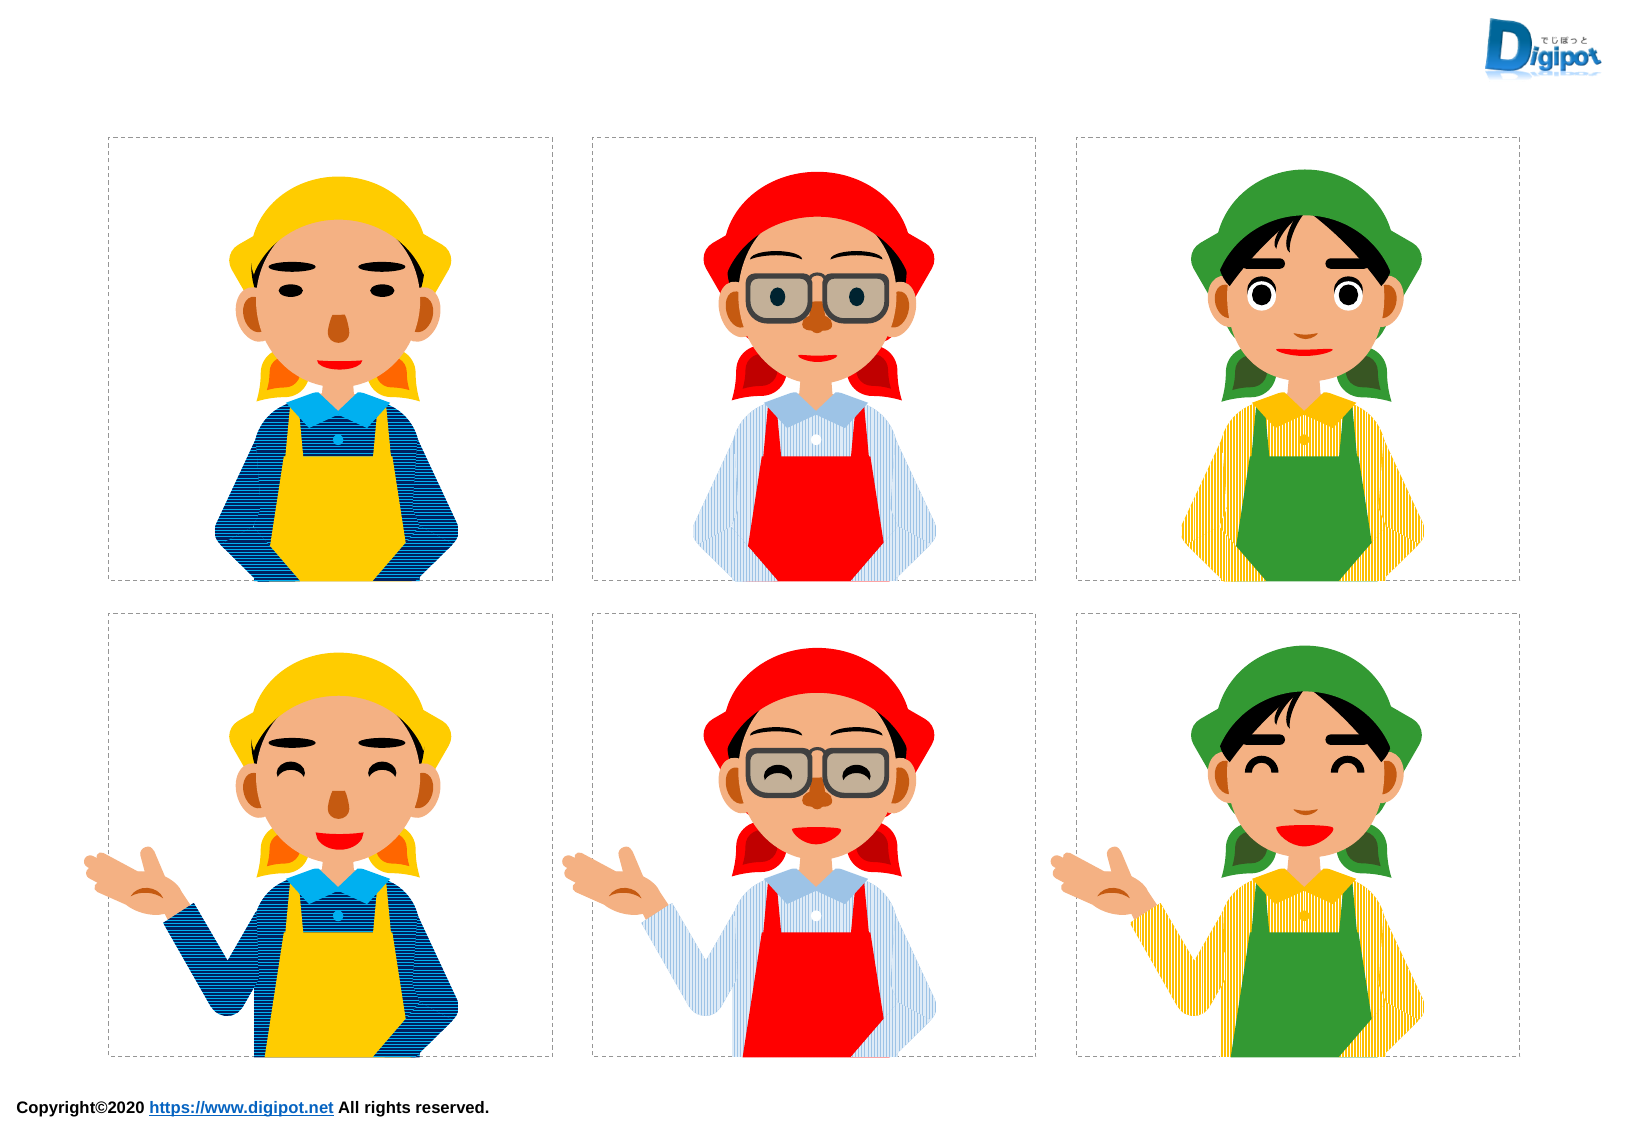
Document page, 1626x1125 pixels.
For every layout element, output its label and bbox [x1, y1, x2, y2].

text_box [1066, 645, 1419, 1058]
text_box [99, 652, 453, 1058]
text_box [1186, 169, 1419, 582]
text_box [220, 176, 453, 582]
text_box [577, 647, 931, 1058]
text_box [698, 171, 931, 582]
picture [1485, 18, 1602, 82]
